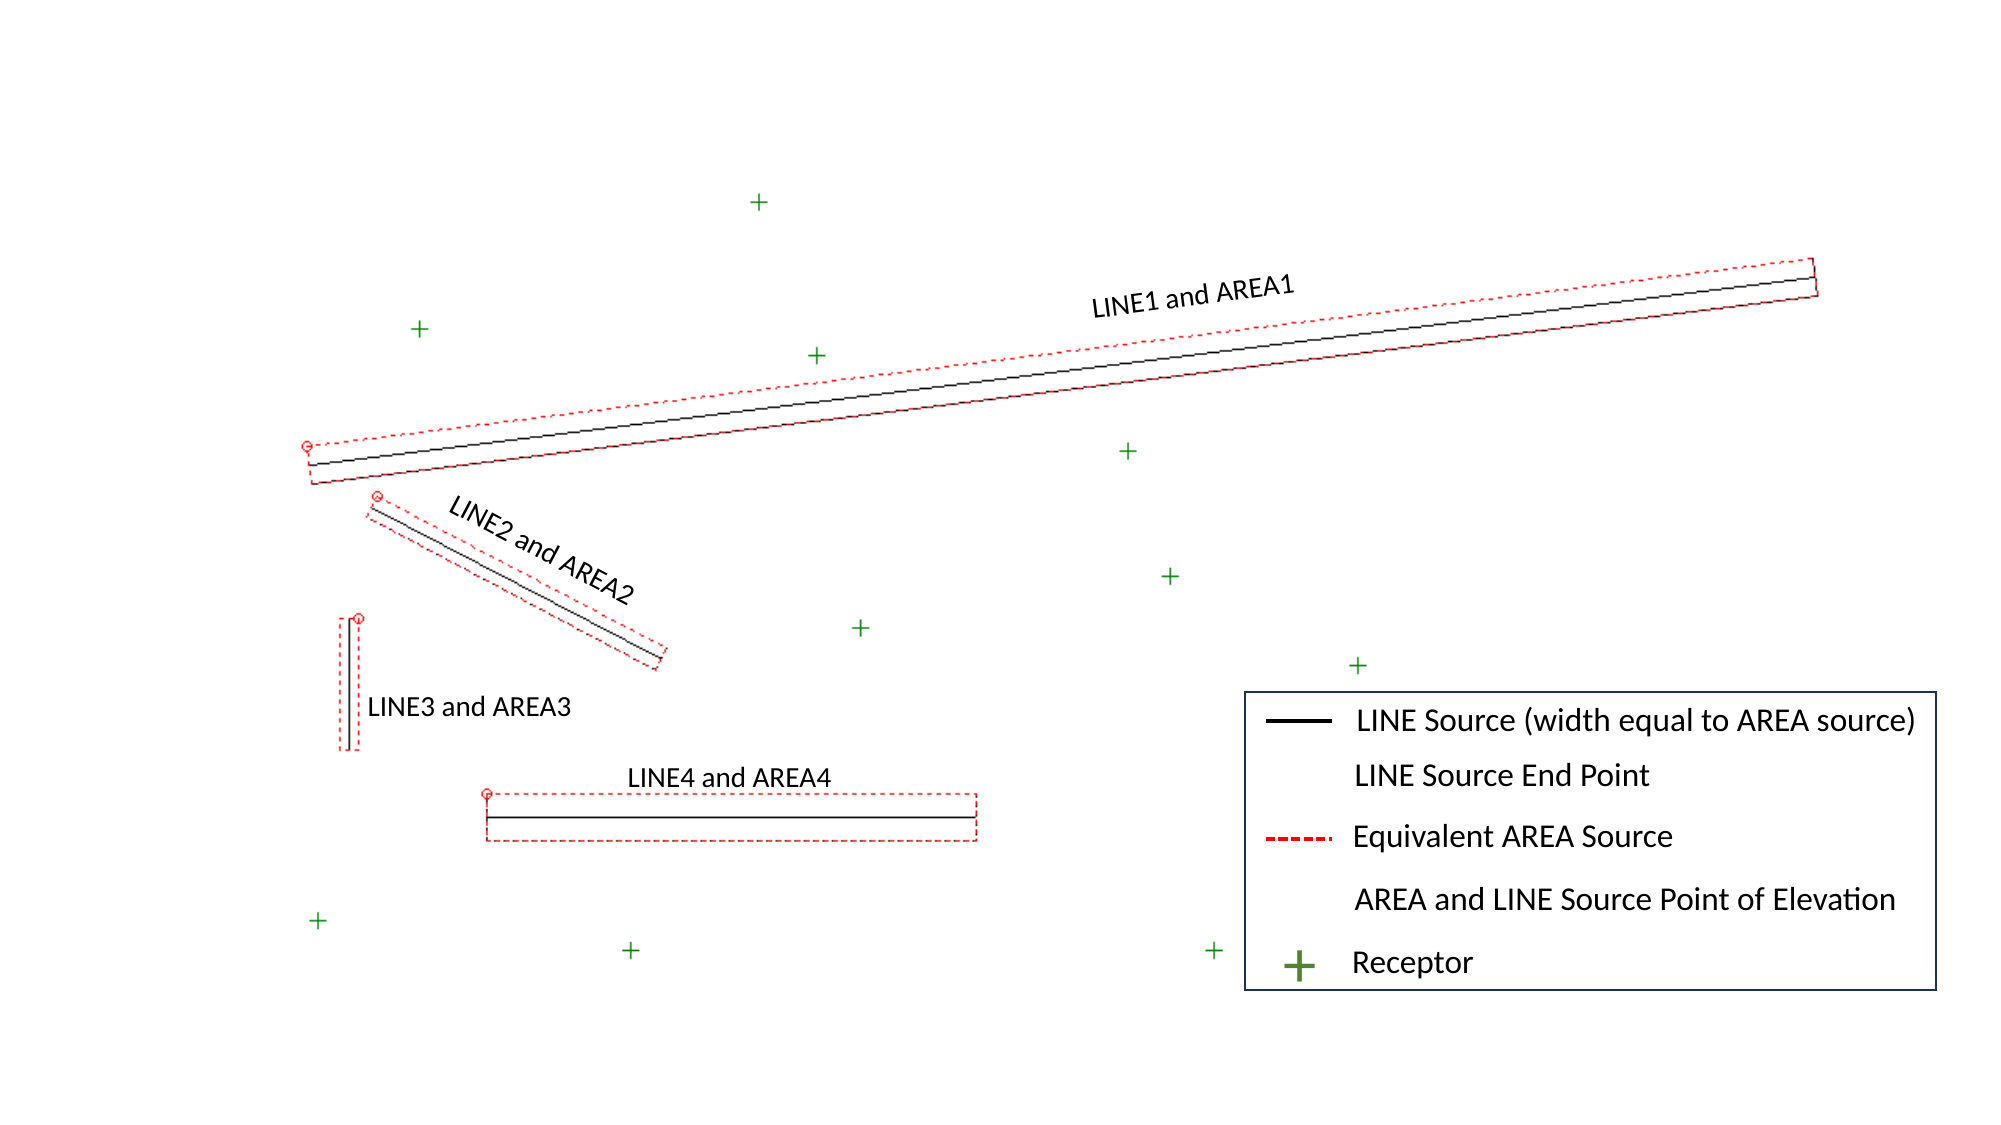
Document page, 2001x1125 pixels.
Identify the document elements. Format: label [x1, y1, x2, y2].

picture [219, 89, 1886, 1058]
text_box [1245, 690, 1937, 1010]
